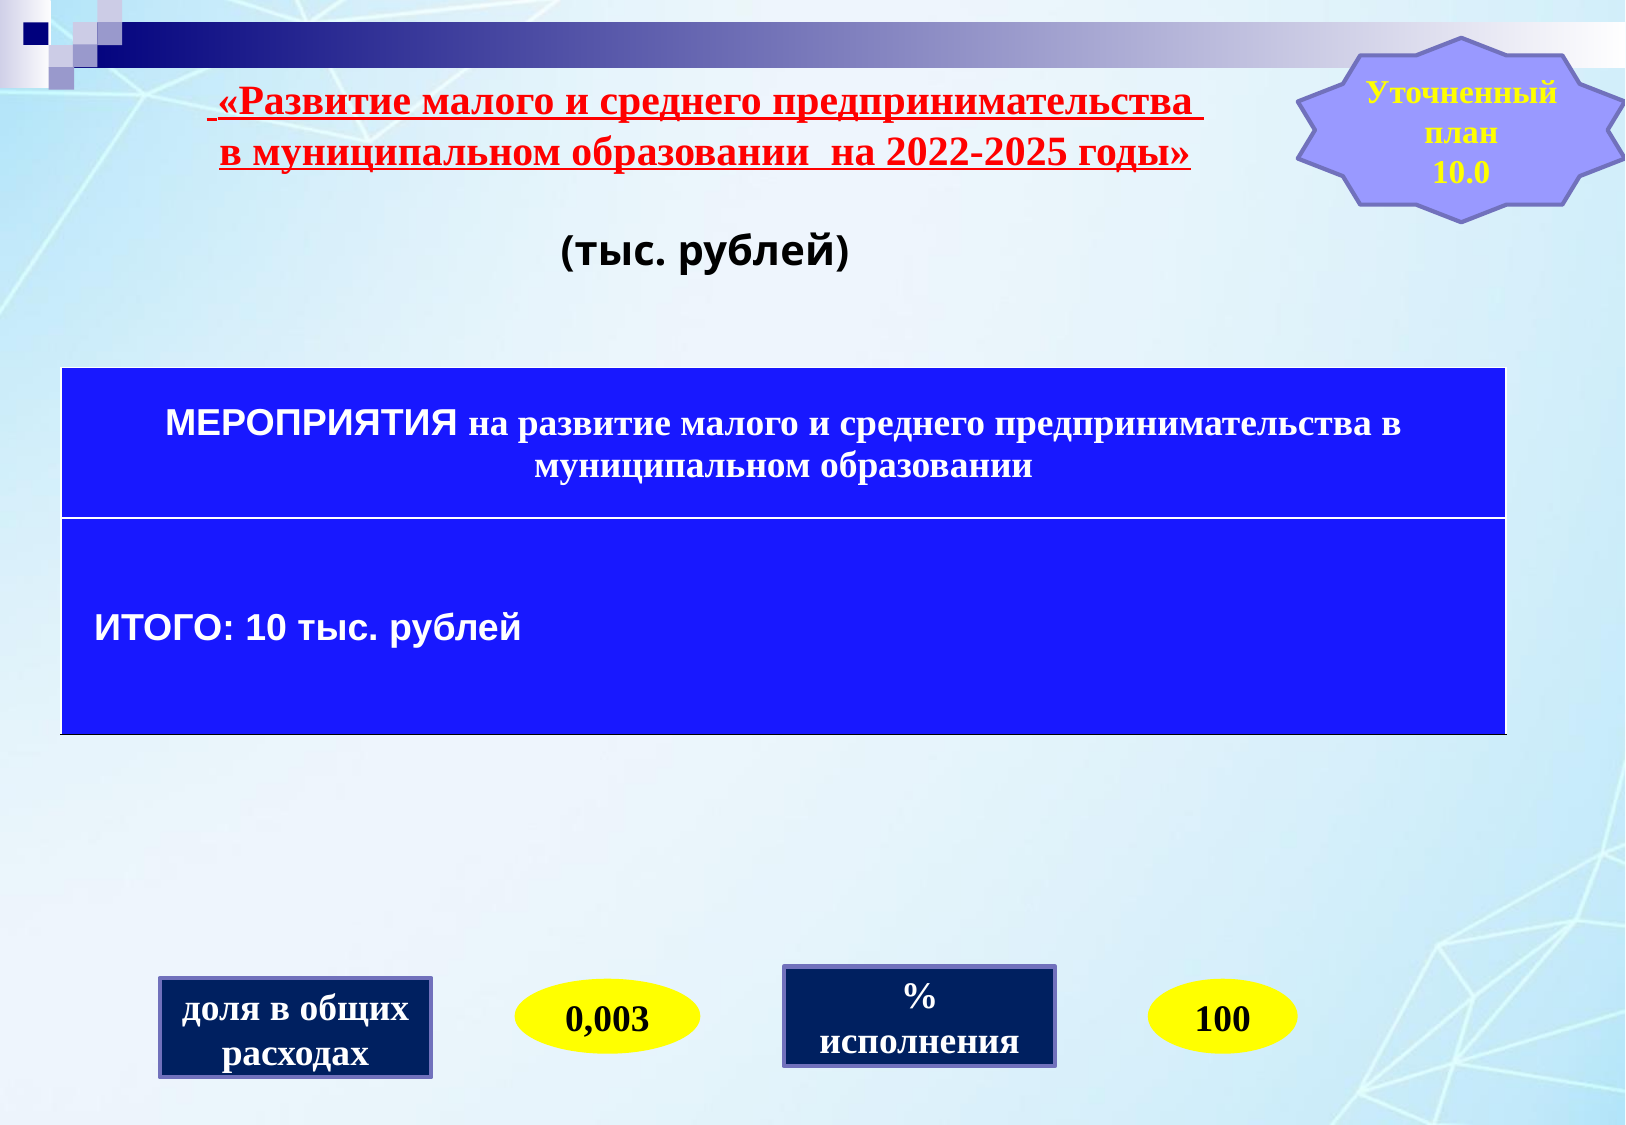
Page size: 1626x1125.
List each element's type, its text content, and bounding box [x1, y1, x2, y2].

title «Развитие малого и среднего предпринимательства в муниципальном образовании на 2022-2025 годы» (тыс. рублей) [0, 0, 1411, 298]
picture [0, 0, 1626, 1125]
text_box Уточненный план 10.0 [1295, 35, 1625, 225]
table_header МЕРОПРИЯТИЯ на развитие малого и среднего предпринимательства в муниципальном образовании [62, 368, 1505, 517]
table_cell ИТОГО: 10 тыс. рублей [62, 519, 1505, 734]
text_box доля в общих расходах [158, 976, 433, 1079]
text_box 100 [1145, 976, 1300, 1056]
text_box % исполнения [782, 964, 1057, 1068]
text_box 0,003 [512, 976, 703, 1056]
